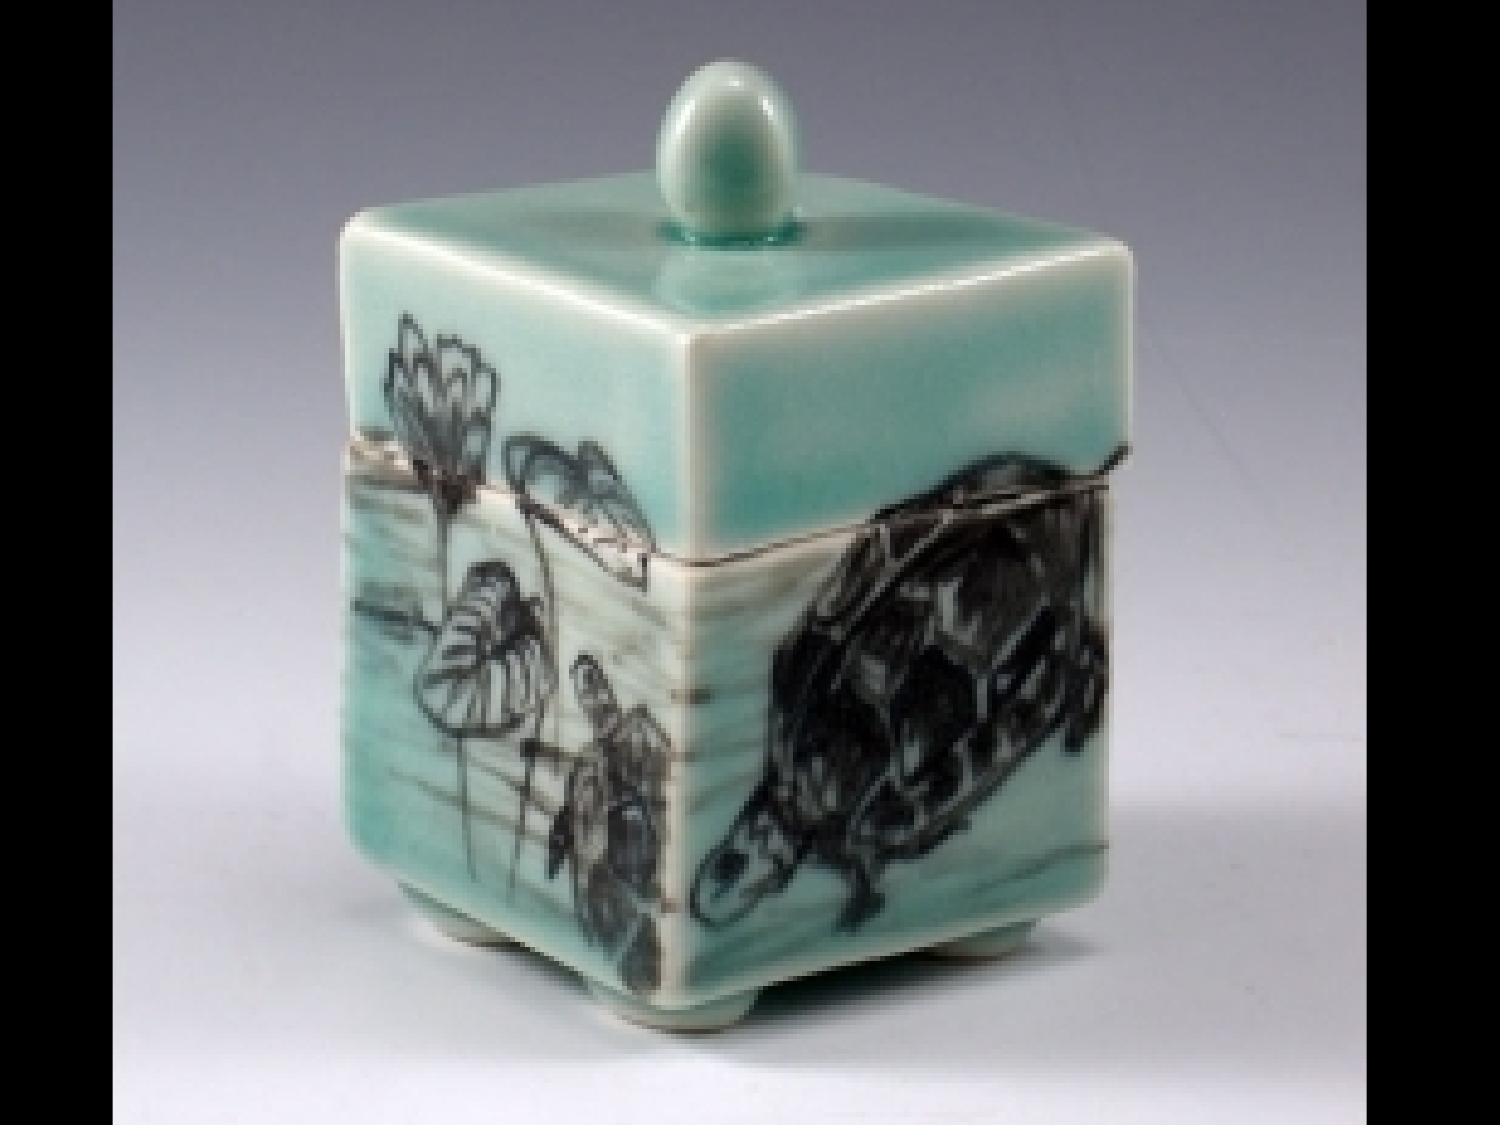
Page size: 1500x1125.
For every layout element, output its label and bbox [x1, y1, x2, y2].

picture [112, 0, 1367, 1125]
